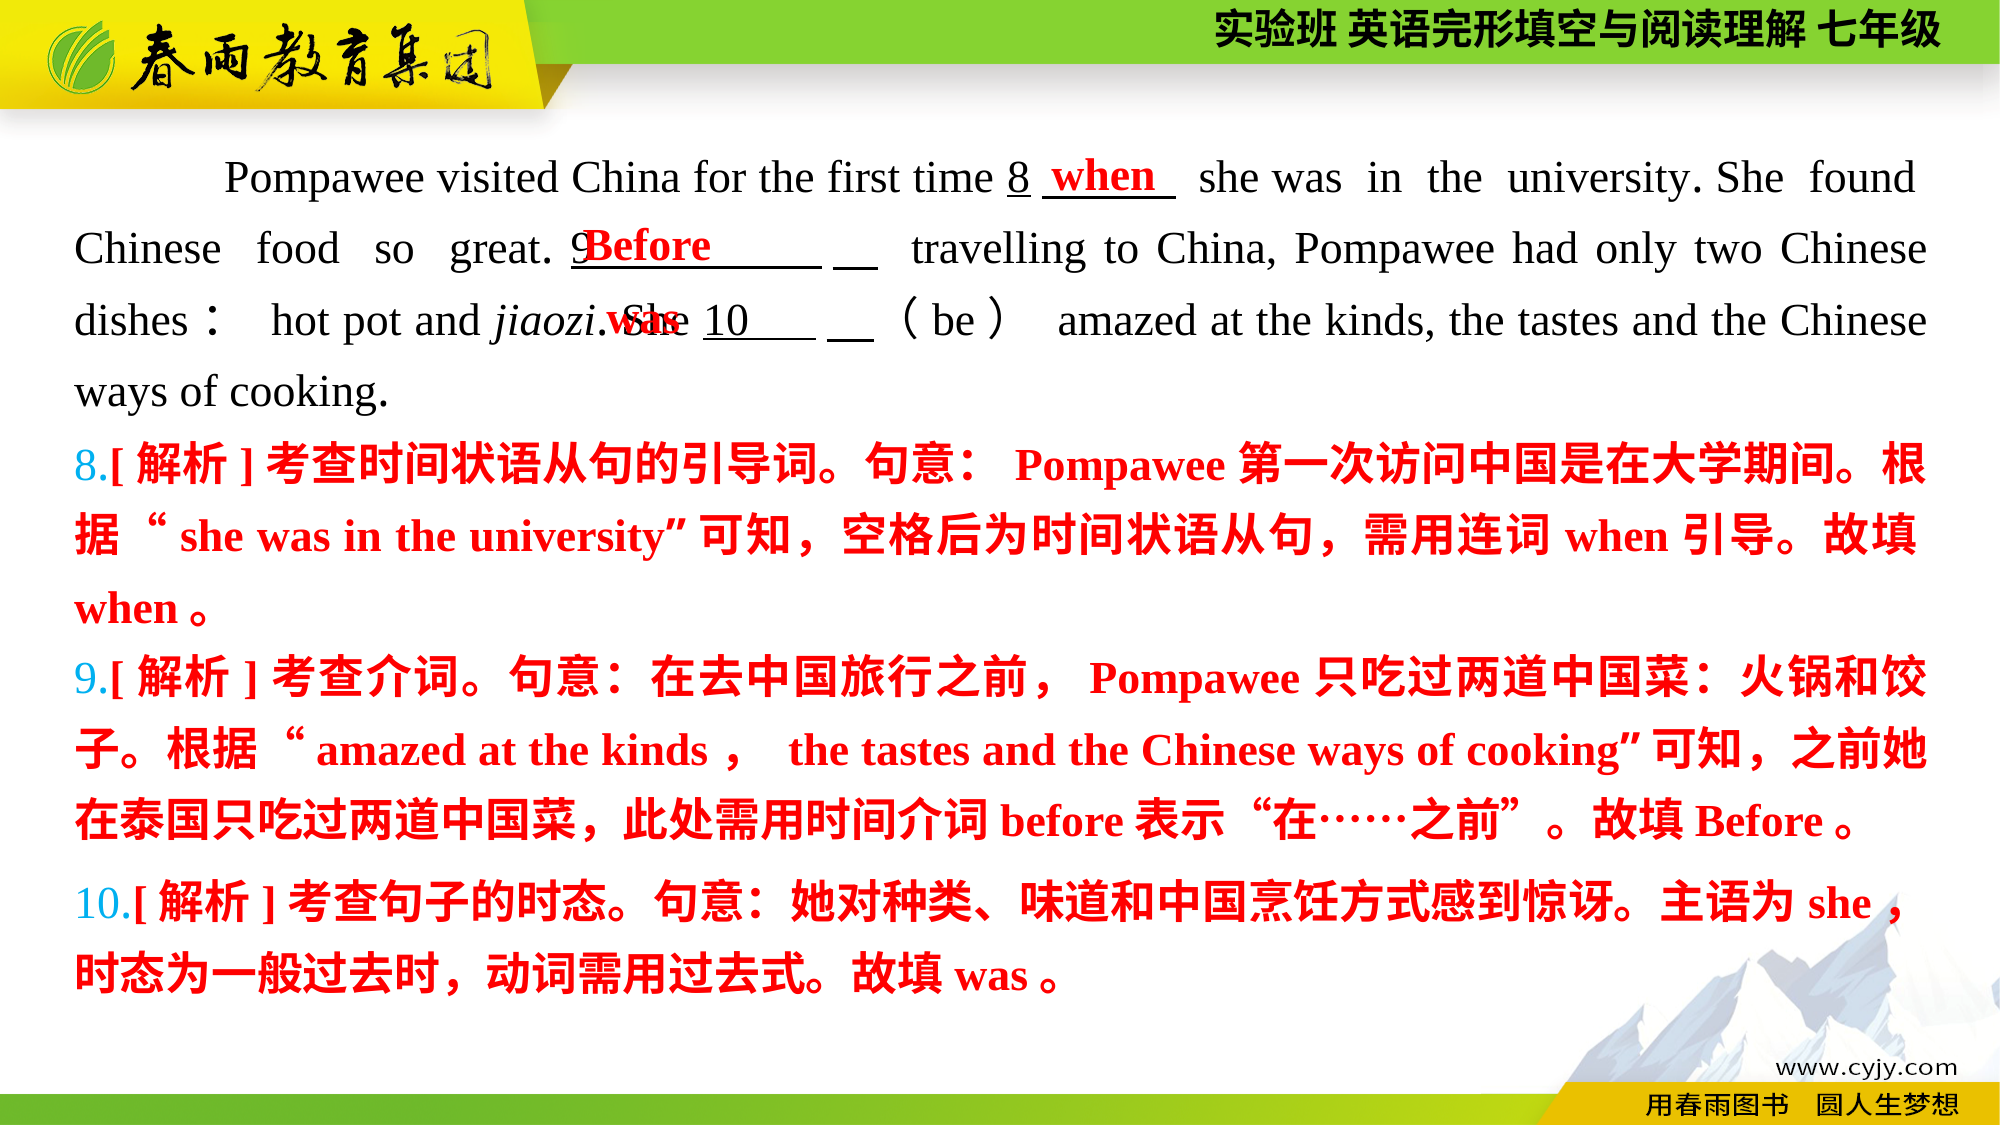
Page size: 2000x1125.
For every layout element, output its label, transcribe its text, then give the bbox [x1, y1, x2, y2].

list Pompawee visited China for the first time 8 she was in the university. She found Chinese food so great. 9 travelling to China, Pompawee had only two Chinese dishes： hot pot and jiaozi. She 10 （be） amazed at the kinds, the tastes and the Chinese ways of cooking. [59, 122, 1944, 410]
picture [0, 0, 2000, 1125]
text_box 8.[解析]考查时间状语从句的引导词。句意：Pompawee第一次访问中国是在大学期间。根据“she was in the university”可知，空格后为时间状语从句，需用连词when引导。故填when。 [59, 410, 1944, 624]
text_box 10.[解析]考查句子的时态。句意：她对种类、味道和中国烹饪方式感到惊讶。主语为she，时态为一般过去时，动词需用过去式。故填was。 [59, 849, 1944, 1007]
text_box when [1036, 120, 1171, 208]
text_box 9.[解析]考查介词。句意：在去中国旅行之前，Pompawee只吃过两道中国菜：火锅和饺子。根据“amazed at the kinds， the tastes and the Chinese ways of cooking”可知，之前她在泰国只吃过两道中国菜，此处需用时间介词before表示“在……之前”。故填Before。 [59, 624, 1944, 849]
text_box was [591, 264, 696, 351]
text_box Before [567, 190, 727, 277]
